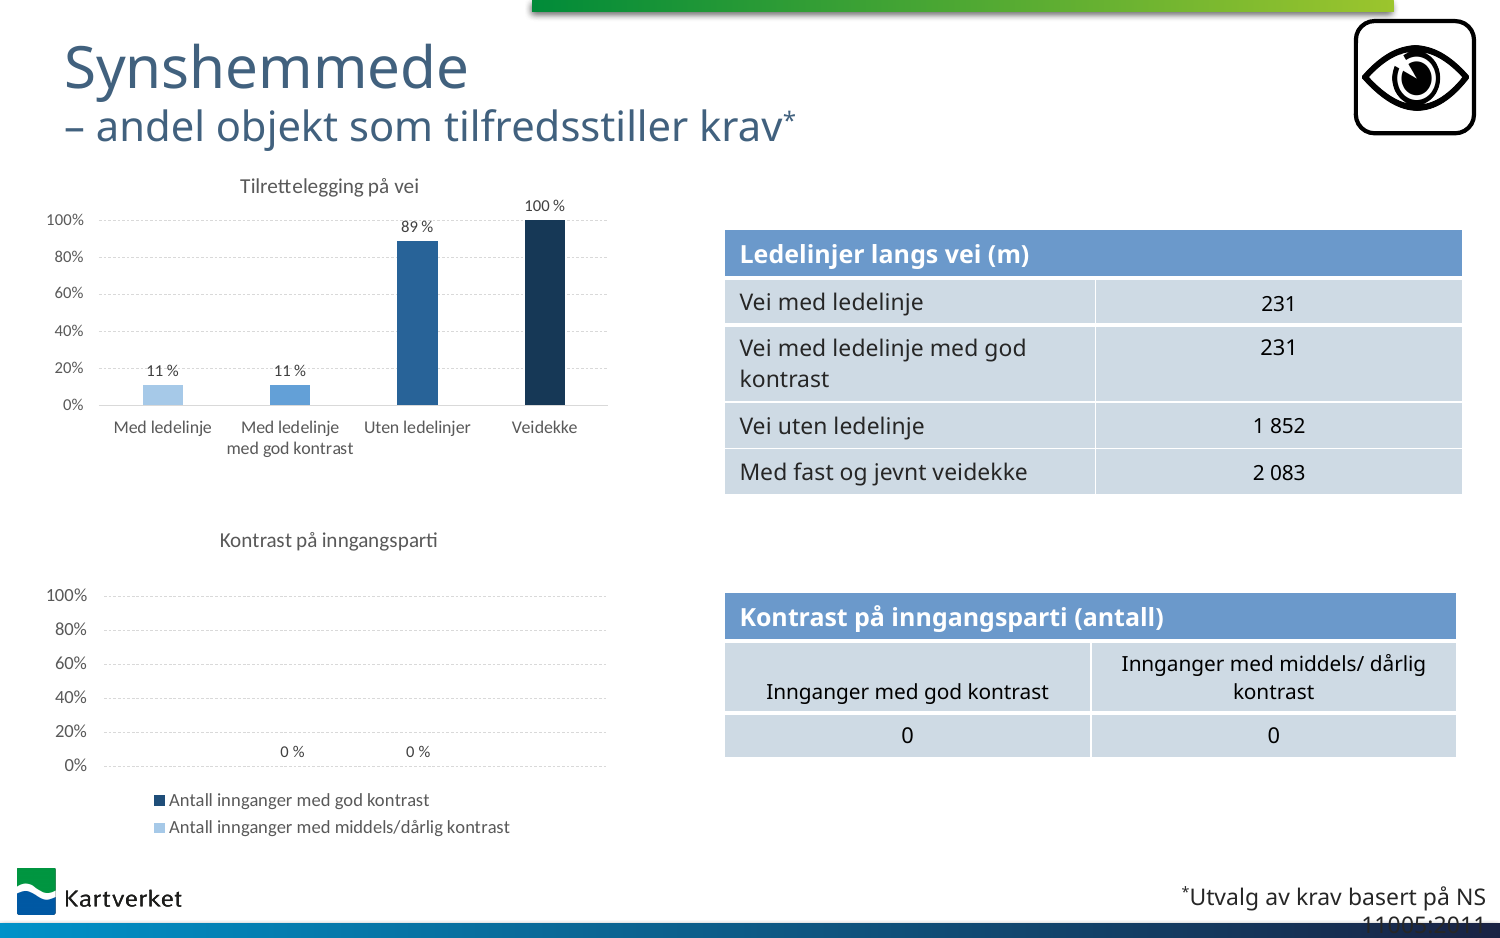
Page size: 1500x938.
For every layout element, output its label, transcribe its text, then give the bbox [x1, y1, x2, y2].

picture [41, 520, 617, 846]
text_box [1355, 20, 1475, 134]
table_cell Innganger med god kontrast [725, 643, 1090, 711]
table_cell 2 083 [1096, 449, 1462, 494]
text_box Synshemmede – andel objekt som tilfredsstiller krav* [49, 24, 1431, 158]
text_box *Utvalg av krav basert på NS 11005:2011 [1068, 873, 1500, 938]
table_header Ledelinjer langs vei (m) [725, 230, 1462, 276]
table_cell 0 [1092, 715, 1456, 757]
table_cell Vei med ledelinje [725, 280, 1095, 323]
table_cell 231 [1096, 327, 1462, 401]
table_header Kontrast på inngangsparti (antall) [725, 593, 1456, 639]
table_cell Vei med ledelinje med god kontrast [725, 327, 1095, 401]
table_cell 231 [1096, 280, 1462, 323]
table_cell 1 852 [1096, 403, 1462, 448]
picture [41, 166, 618, 492]
table_cell 0 [725, 715, 1090, 757]
table_cell Vei uten ledelinje [725, 403, 1095, 448]
table_cell Innganger med middels/ dårlig kontrast [1092, 643, 1456, 711]
table_cell Med fast og jevnt veidekke [725, 449, 1095, 494]
